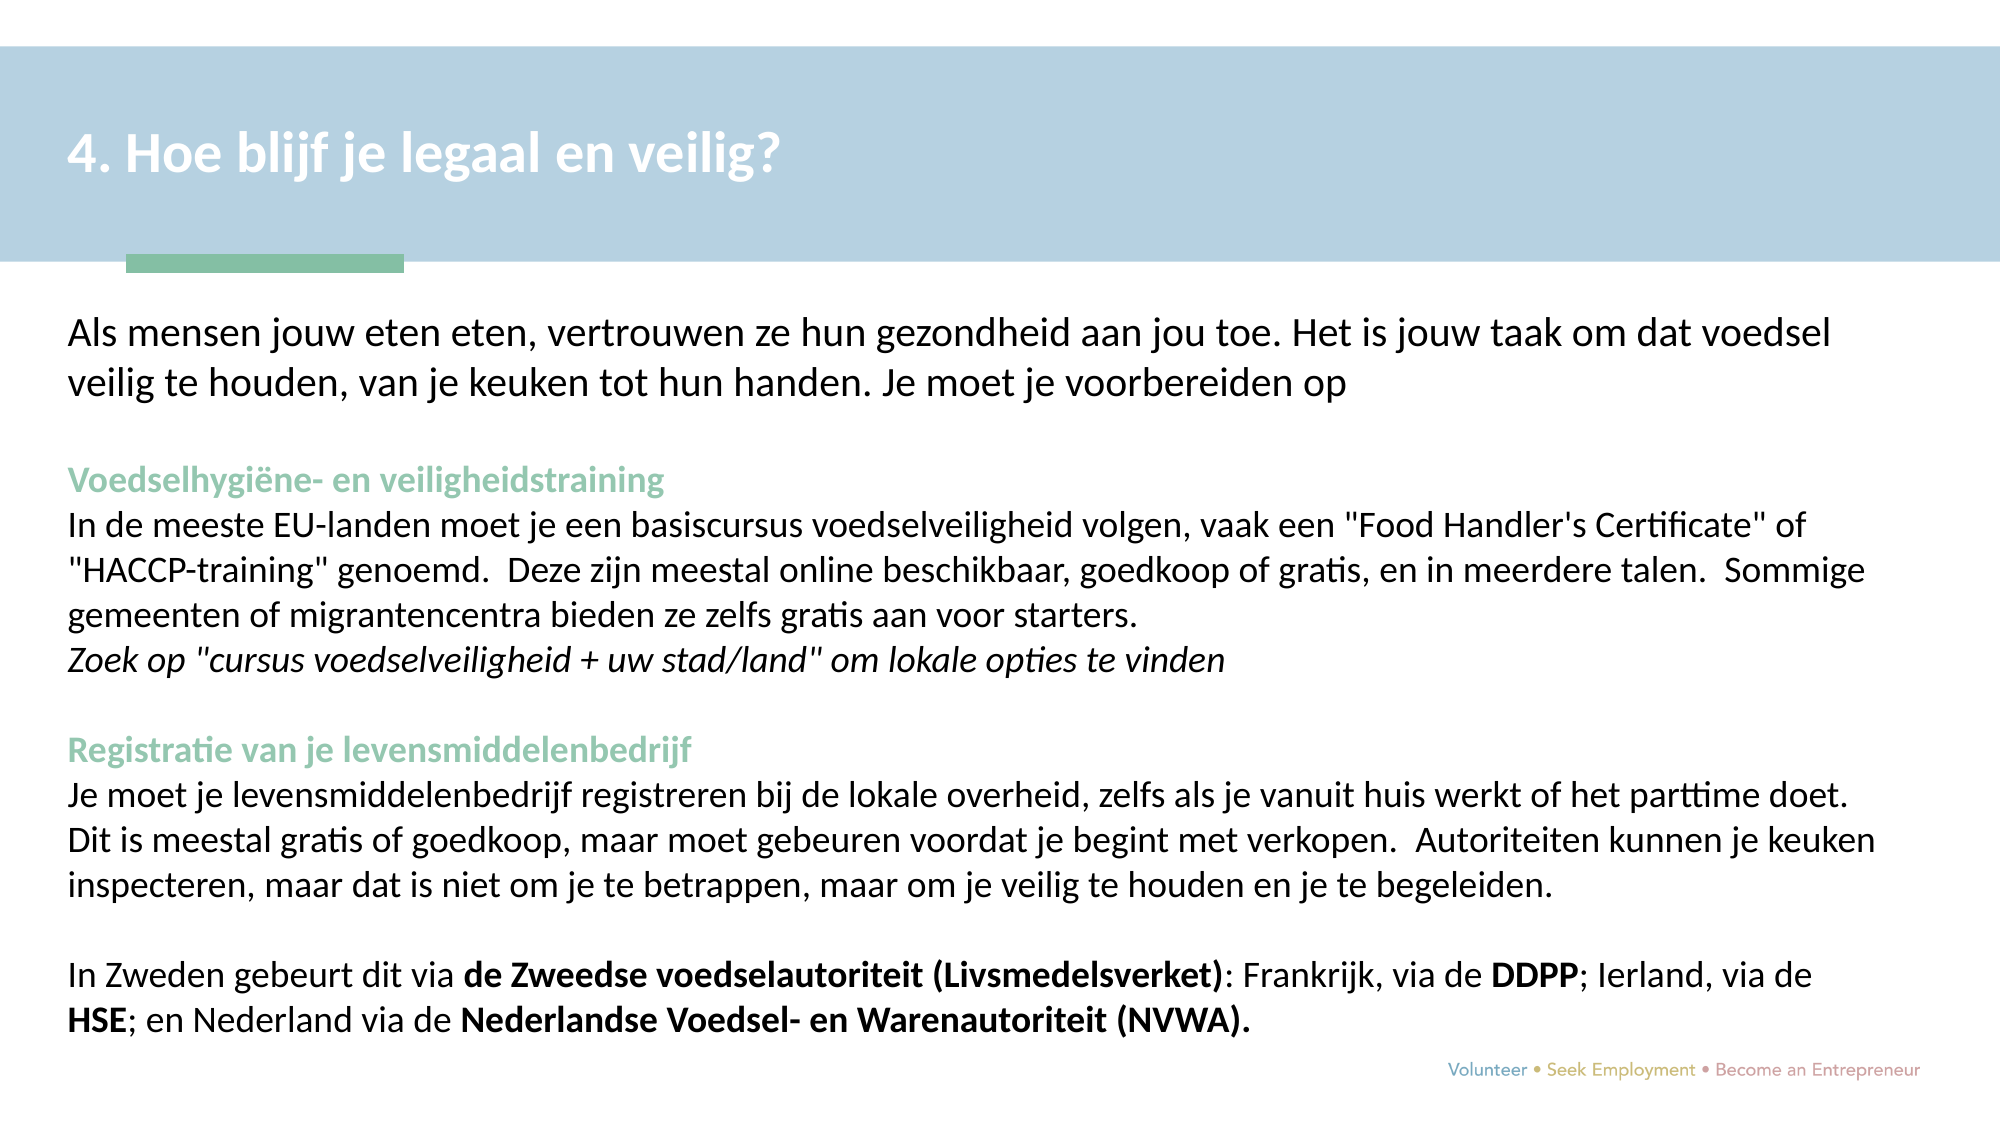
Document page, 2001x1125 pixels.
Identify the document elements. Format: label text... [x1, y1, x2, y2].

picture [1903, 1046, 1971, 1103]
text_box Als mensen jouw eten eten, vertrouwen ze hun gezondheid aan jou toe. Het is jouw taak om dat voedsel veilig te houden, van je keuken tot hun handen. Je moet je voorbereiden op Voedselhygiëne- en veiligheidstraining In de meeste EU-landen moet je een basiscursus voedselveiligheid volgen, vaak een "Food Handler's Certificate" of "HACCP-training" genoemd. Deze zijn meestal online beschikbaar, goedkoop of gratis, en in meerdere talen. Sommige gemeenten of migrantencentra bieden ze zelfs gratis aan voor starters. Zoek op "cursus voedselveiligheid + uw stad/land" om lokale opties te vinden Registratie van je levensmiddelenbedrijf Je moet je levensmiddelenbedrijf registreren bij de lokale overheid, zelfs als je vanuit huis werkt of het parttime doet. Dit is meestal gratis of goedkoop, maar moet gebeuren voordat je begint met verkopen. Autoriteiten kunnen je keuken inspecteren, maar dat is niet om je te betrappen, maar om je veilig te houden en je te begeleiden. In Zweden gebeurt dit via de Zweedse voedselautoriteit (Livsmedelsverket): Frankrijk, via de DDPP; Ierland, via de HSE; en Nederland via de Nederlandse Voedsel- en Warenautoriteit (NVWA). [52, 297, 1903, 1125]
list 4. Hoe blijf je legaal en veilig? [52, 90, 1815, 275]
